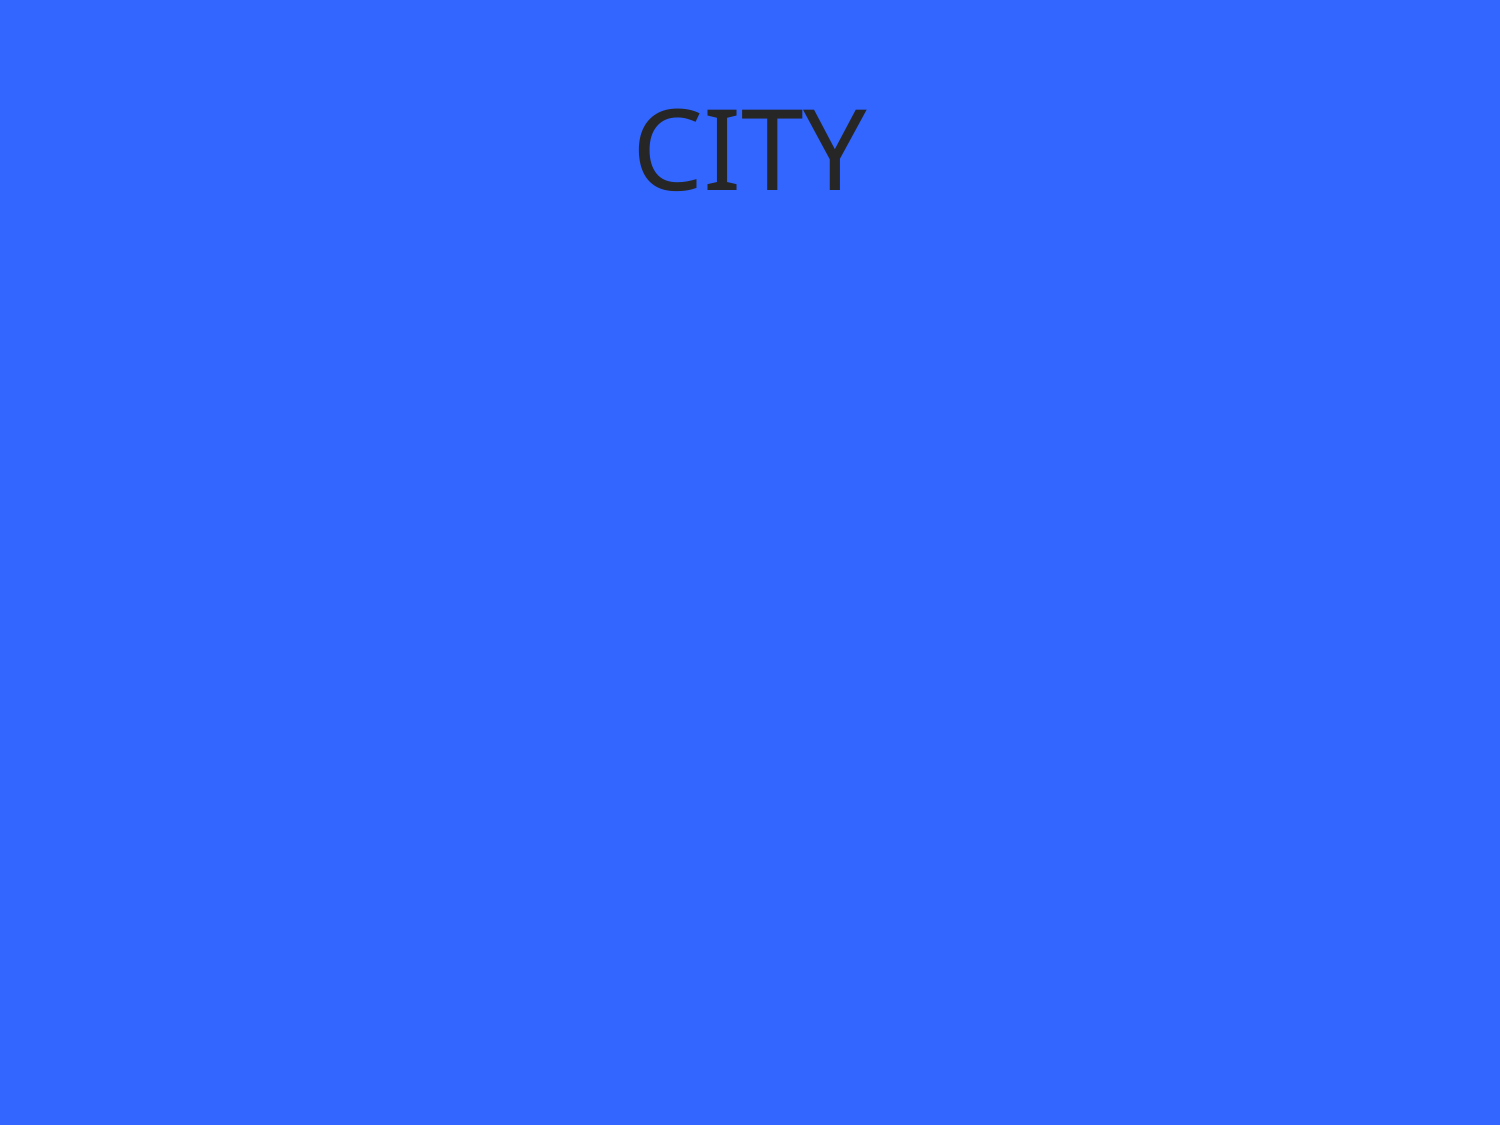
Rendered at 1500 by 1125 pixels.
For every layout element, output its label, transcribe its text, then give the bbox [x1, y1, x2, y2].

title CITY [119, 51, 1381, 240]
